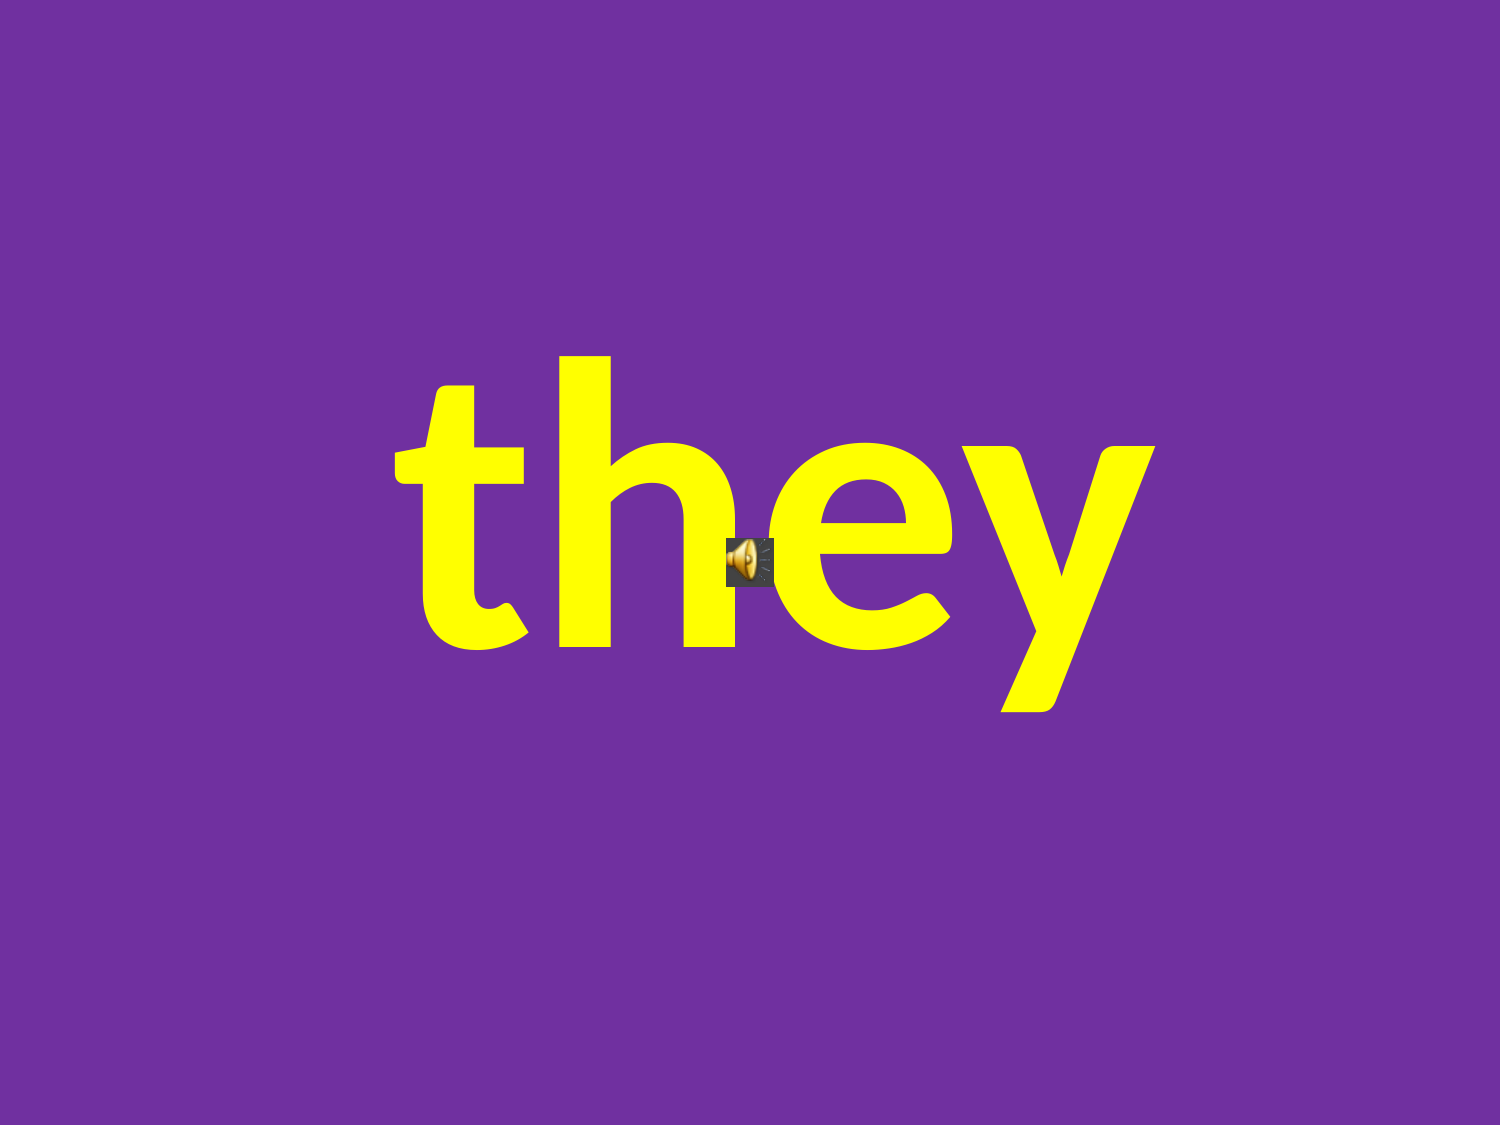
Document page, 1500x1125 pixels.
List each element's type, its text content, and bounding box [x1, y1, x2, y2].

picture [724, 537, 776, 588]
text_box they [99, 224, 1450, 738]
